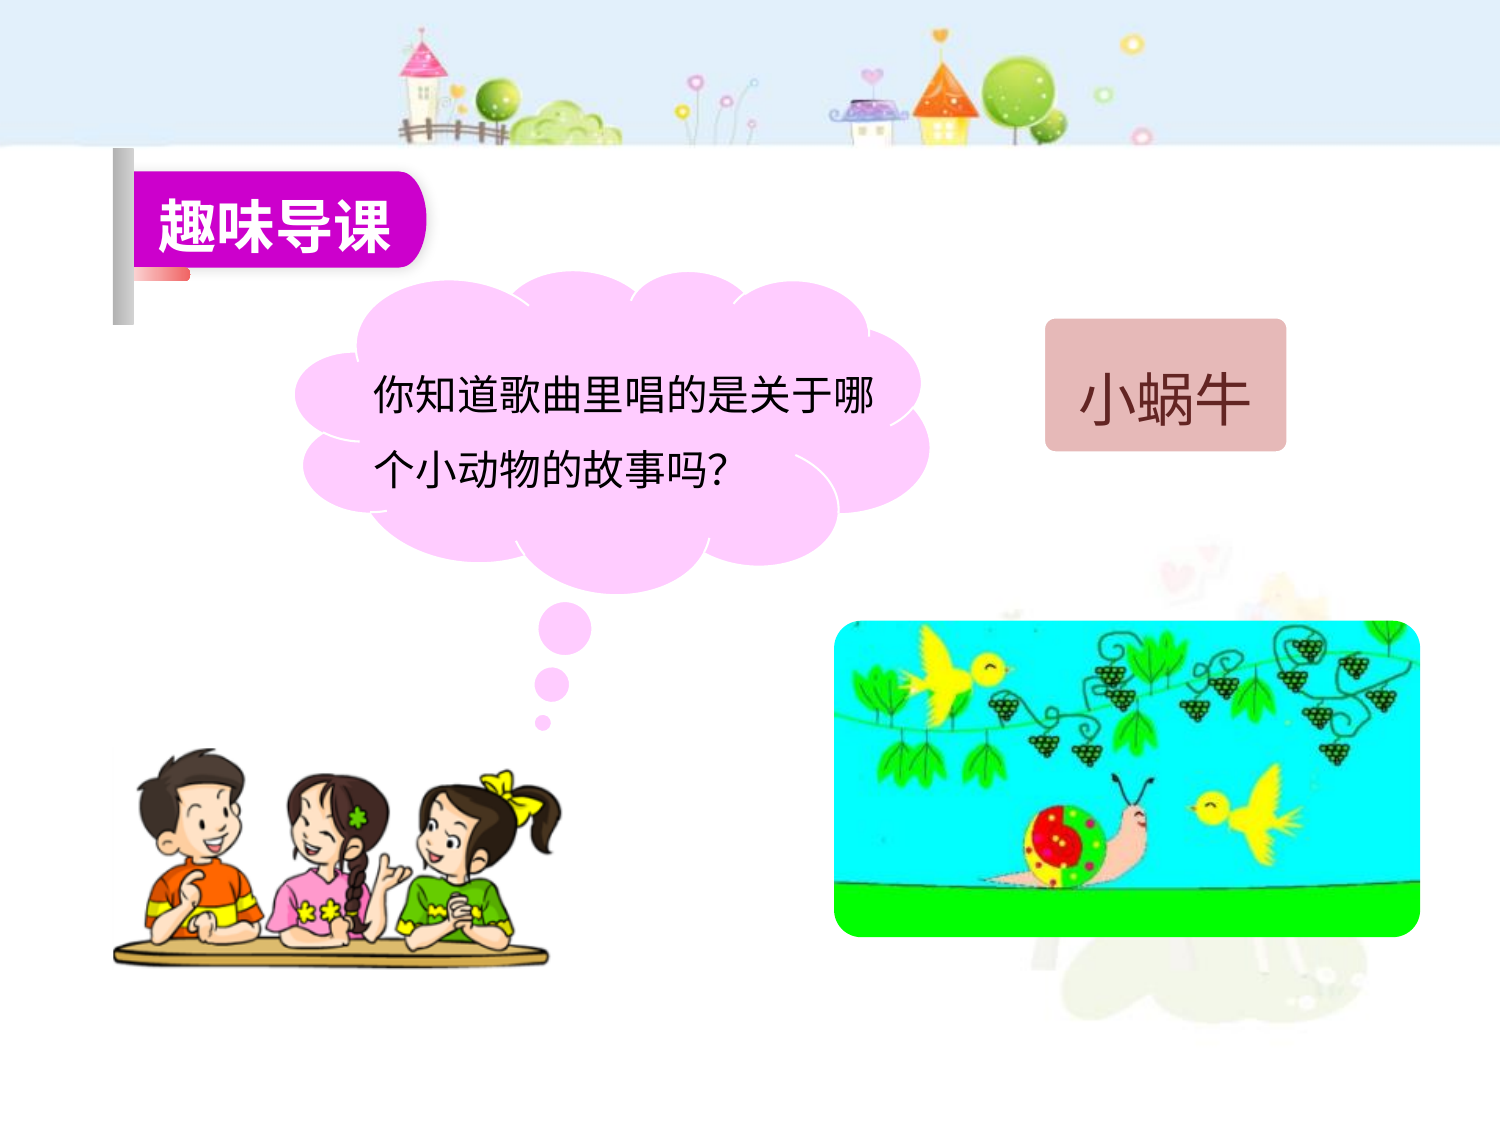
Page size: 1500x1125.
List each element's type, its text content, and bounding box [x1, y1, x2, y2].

picture [0, 0, 1500, 1125]
text_box 趣味导课 [143, 183, 446, 268]
text_box [292, 269, 932, 597]
text_box [532, 665, 572, 704]
text_box 小蜗牛 [1023, 320, 1308, 441]
text_box [134, 171, 417, 267]
text_box [112, 148, 134, 325]
text_box [133, 267, 191, 282]
text_box [1043, 441, 1289, 454]
text_box [536, 600, 594, 658]
text_box 你知道歌曲里唱的是关于哪个小动物的故事吗？ [359, 336, 894, 501]
text_box [532, 712, 554, 734]
text_box [1046, 316, 1285, 320]
